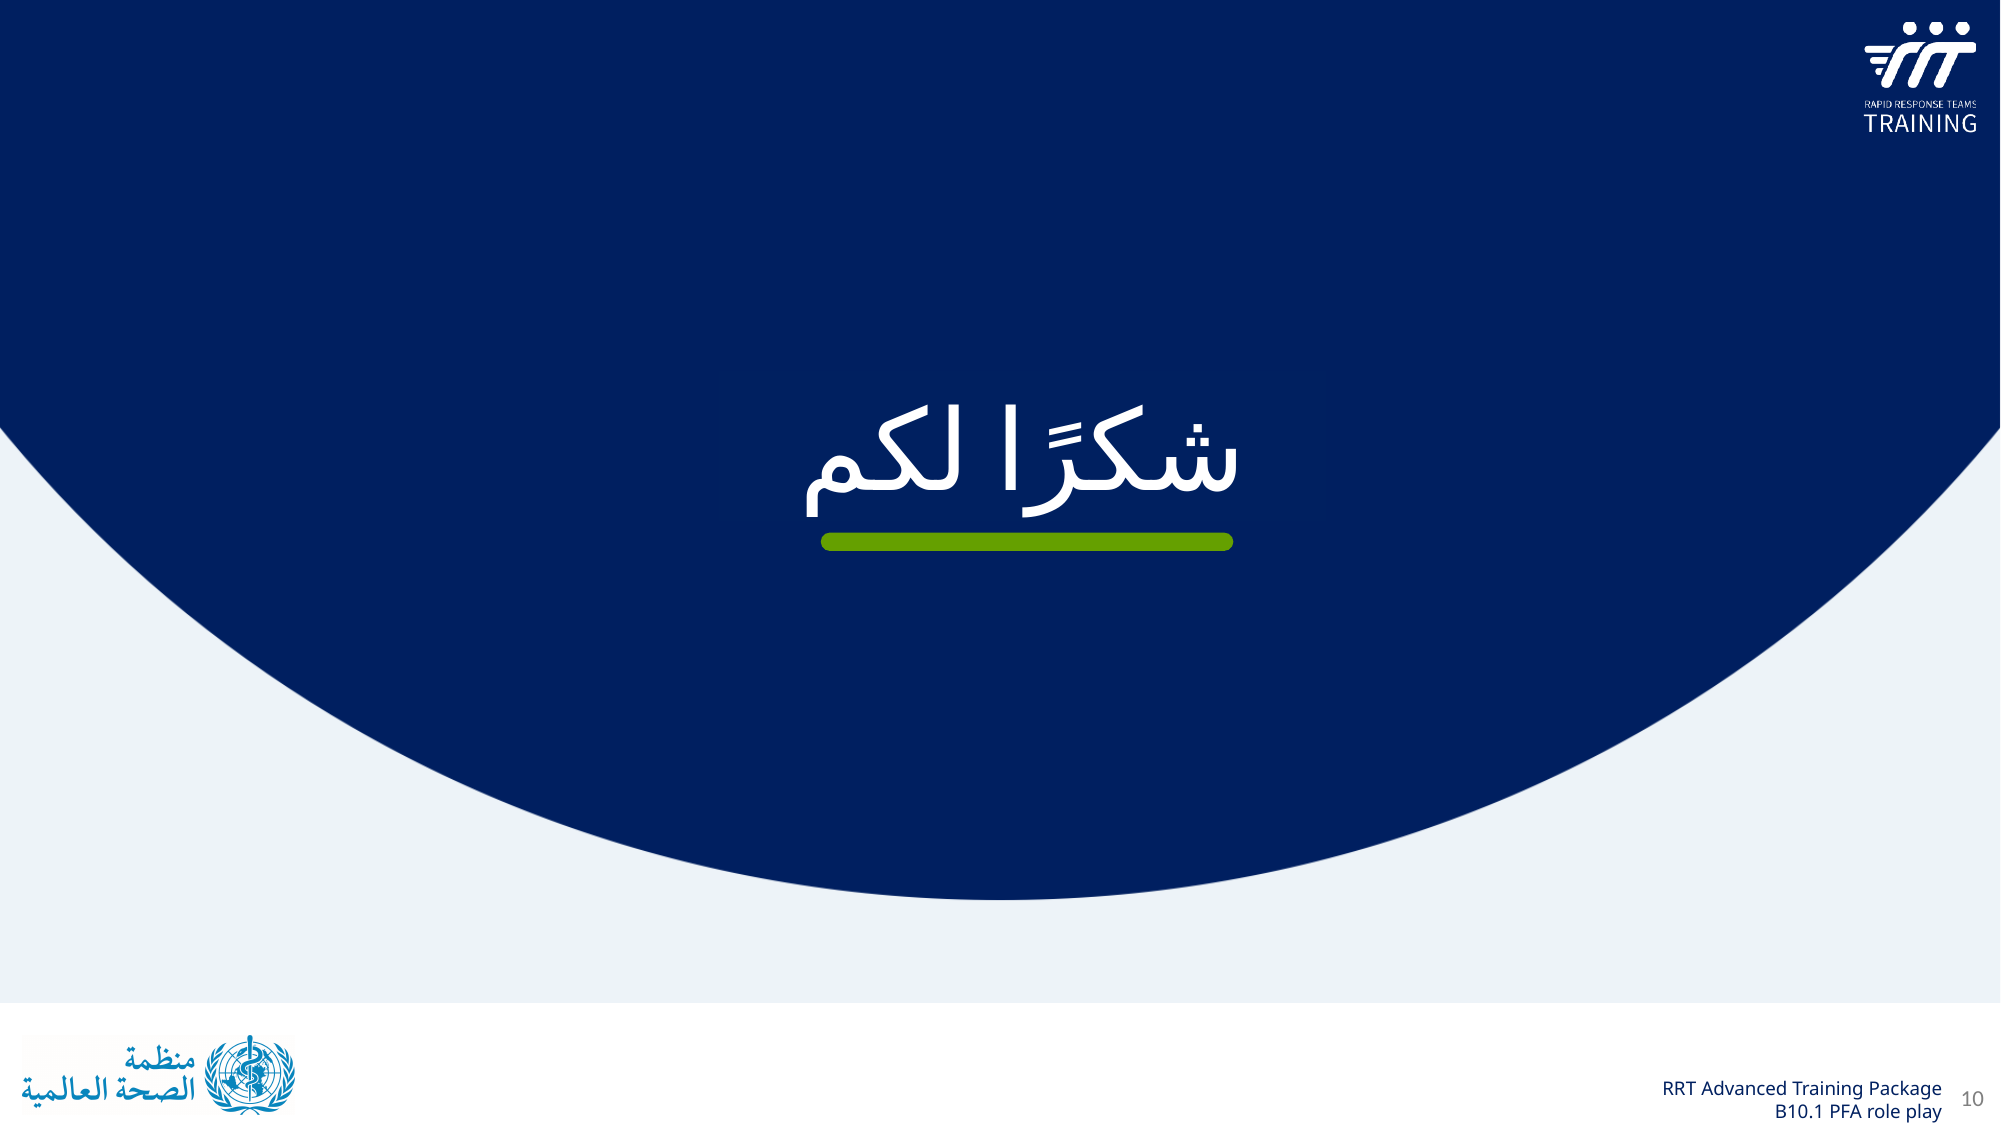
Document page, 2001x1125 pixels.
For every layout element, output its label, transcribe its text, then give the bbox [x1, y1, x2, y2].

picture [22, 1035, 295, 1115]
text_box شكرًا لكم [718, 370, 1327, 521]
picture [252, 1050, 258, 1059]
picture [0, 0, 2001, 1003]
